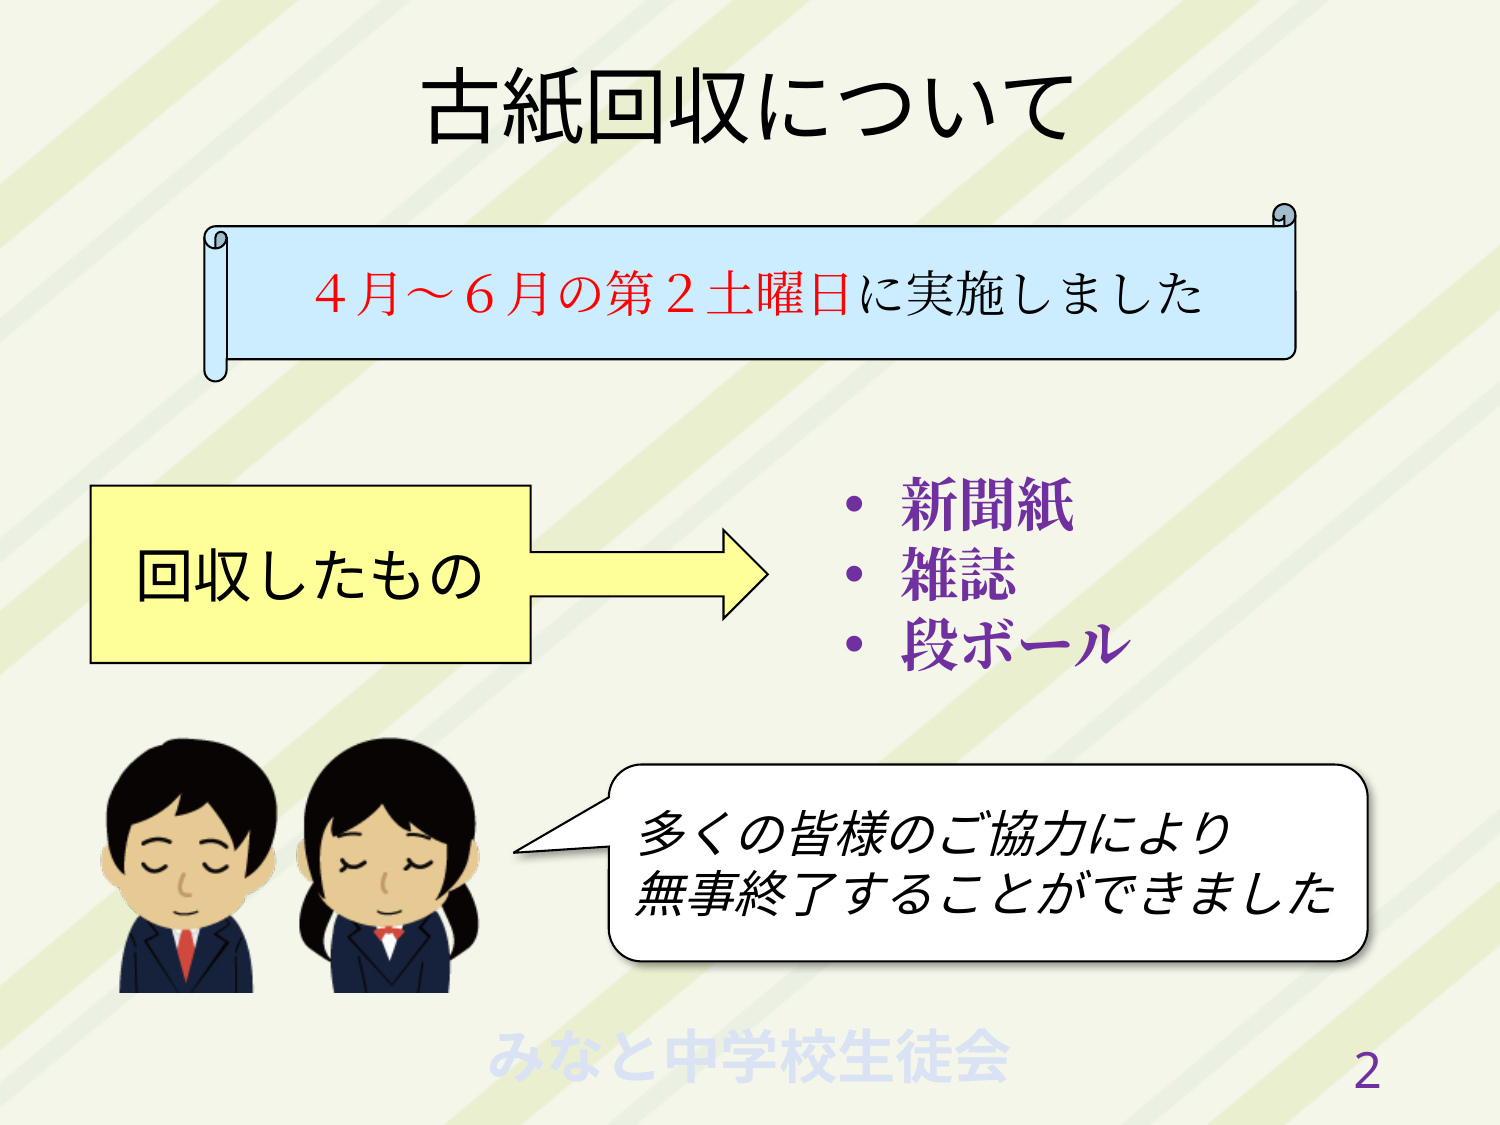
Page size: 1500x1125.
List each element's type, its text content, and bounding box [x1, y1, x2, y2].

text_box 新聞紙 雑誌 段ボール [829, 460, 1148, 686]
text_box 回収したもの [89, 484, 770, 665]
picture [0, 0, 1500, 1125]
text_box ４月～６月の第２土曜日に実施しました [203, 202, 1297, 383]
text_box 多くの皆様のご協力により 無事終了することができました [512, 763, 1369, 963]
slide_number 1 [1059, 1042, 1397, 1103]
text_box 古紙回収について [403, 46, 1097, 162]
